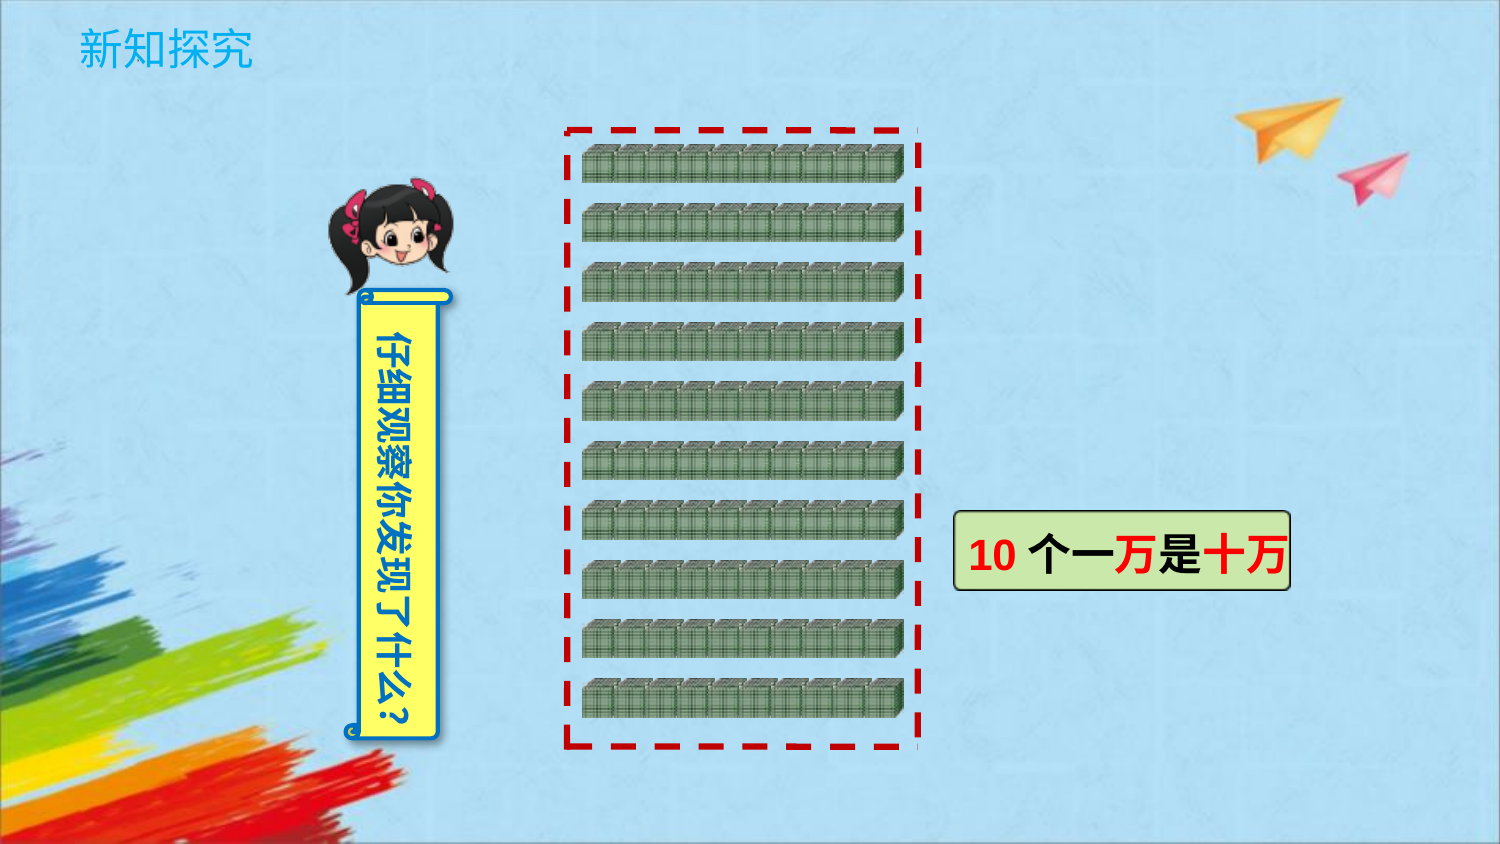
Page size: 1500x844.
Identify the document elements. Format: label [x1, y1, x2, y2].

text_box [953, 510, 1350, 591]
text_box [566, 129, 919, 750]
text_box [310, 166, 463, 745]
picture [0, 0, 1500, 844]
